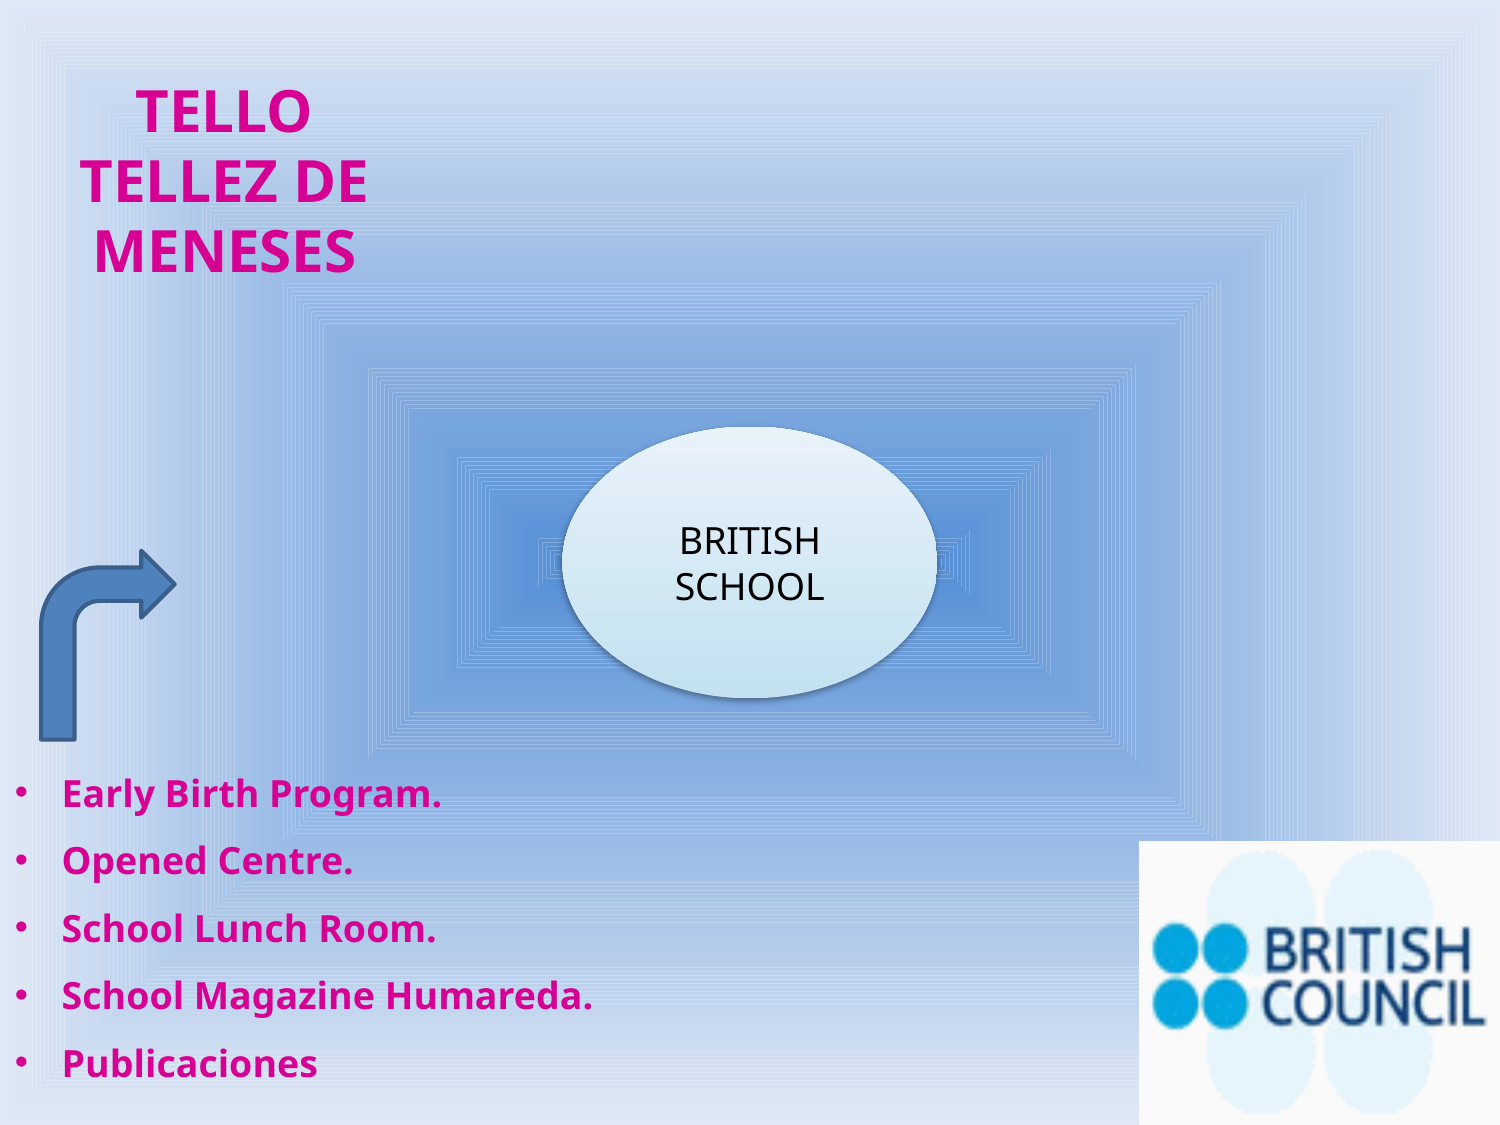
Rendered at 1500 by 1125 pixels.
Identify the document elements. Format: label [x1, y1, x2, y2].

picture [1139, 841, 1500, 1125]
text_box [0, 18, 1500, 1107]
